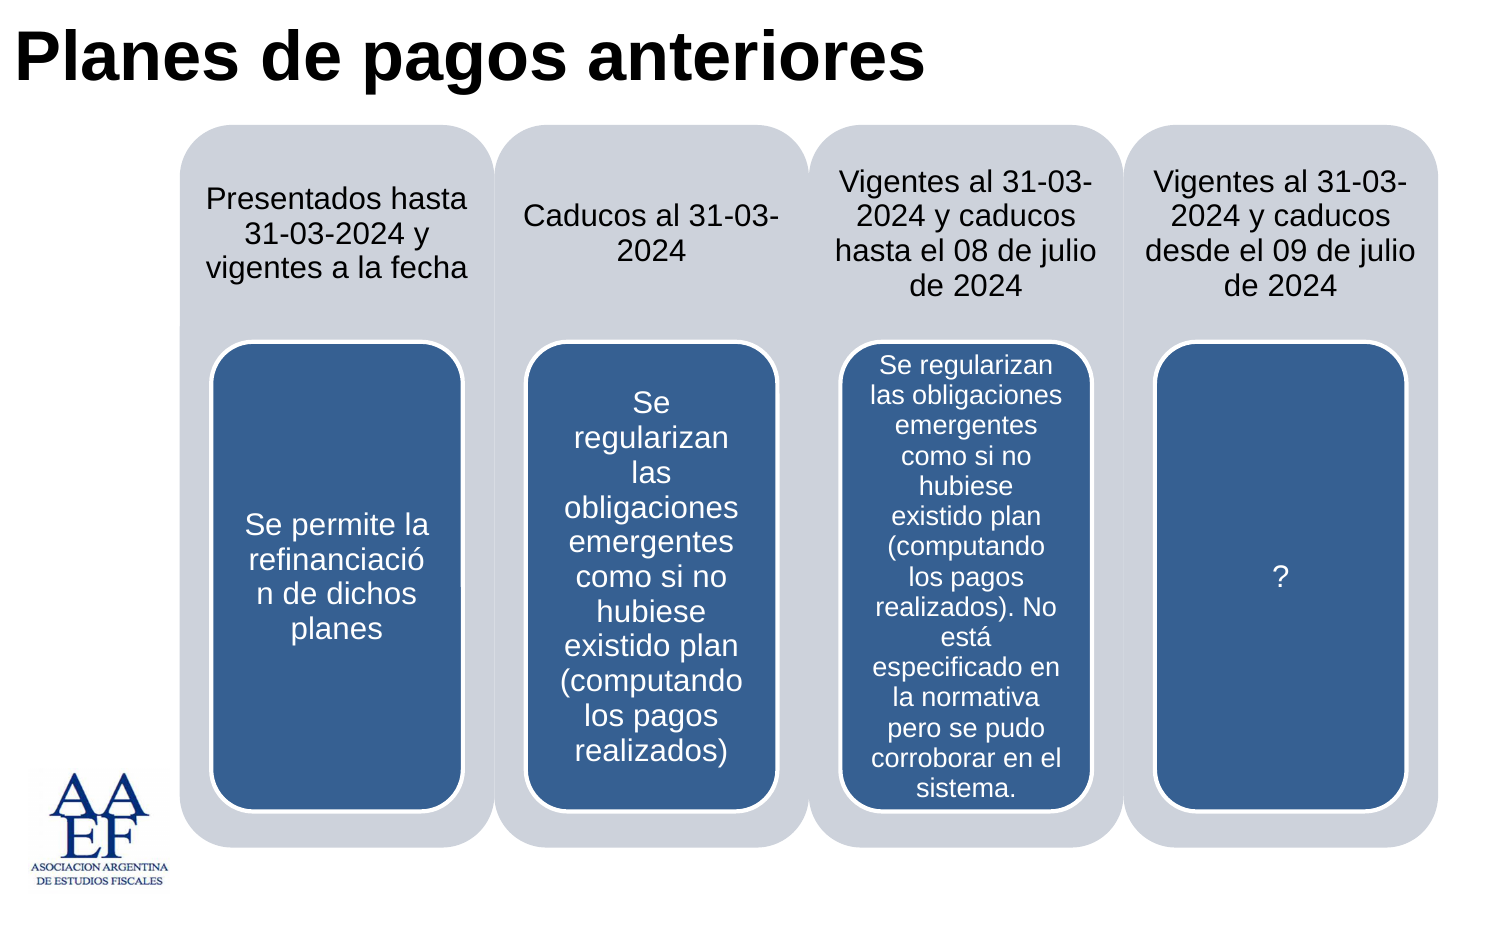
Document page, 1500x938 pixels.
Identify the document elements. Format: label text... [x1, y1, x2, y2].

text_box Planes de pagos anteriores [0, 2, 945, 102]
picture [28, 768, 171, 895]
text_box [179, 124, 1439, 848]
